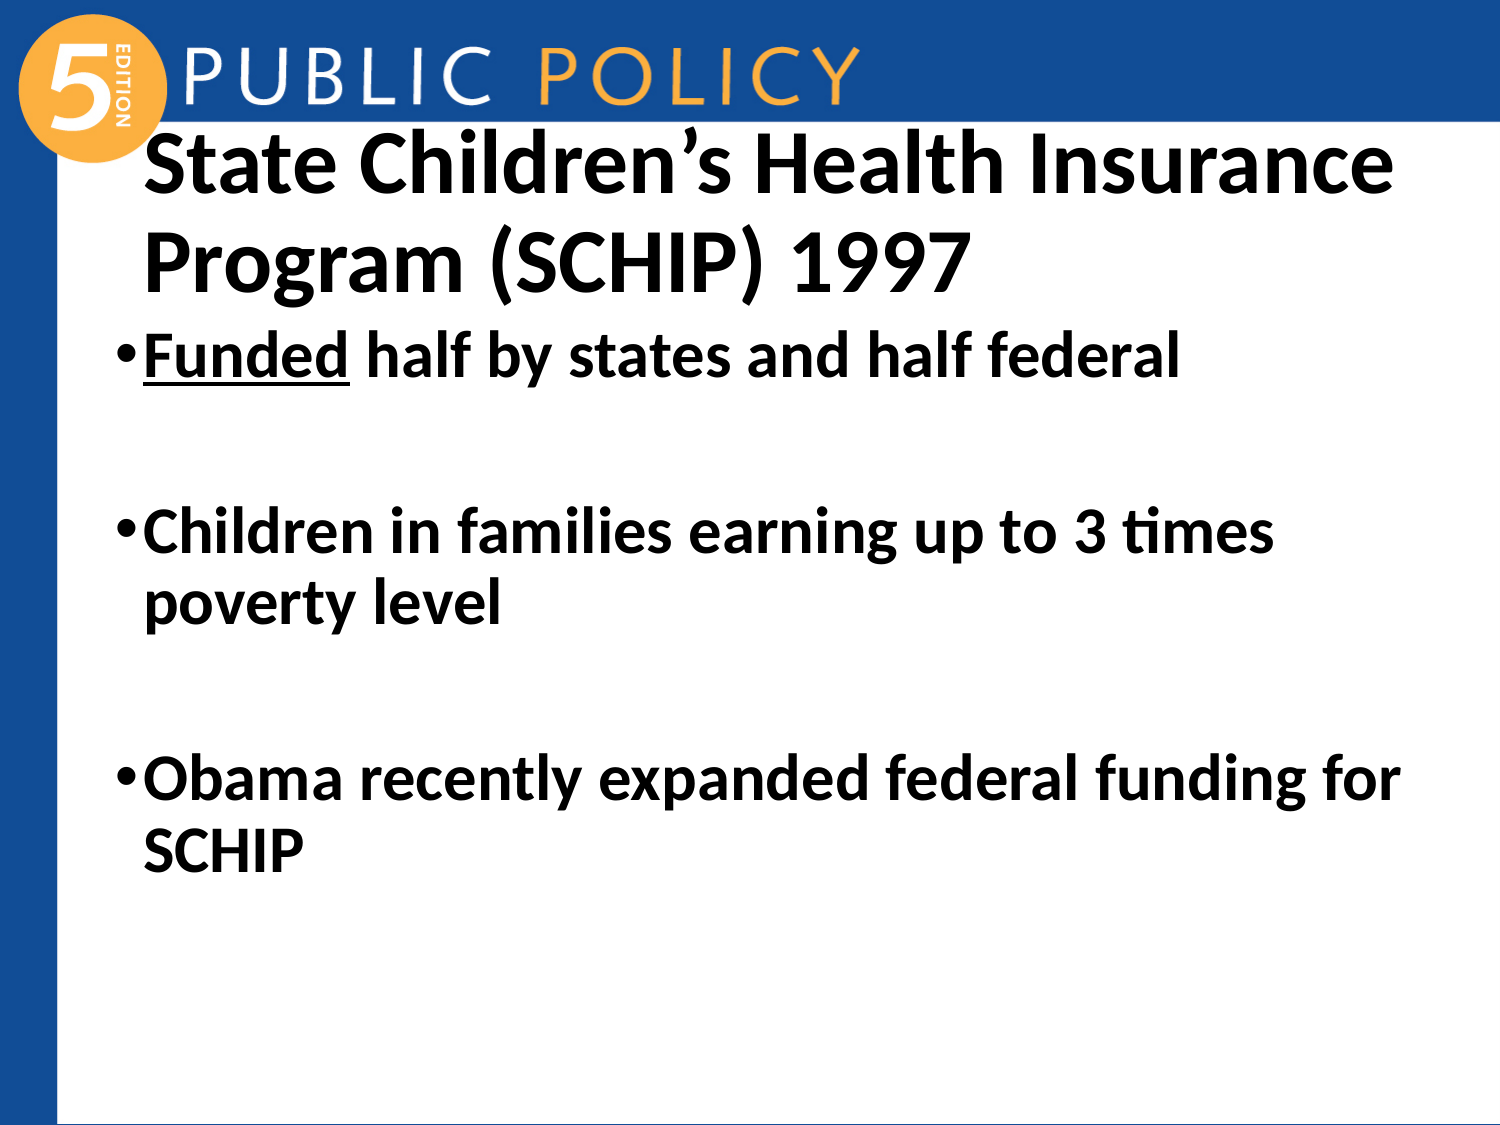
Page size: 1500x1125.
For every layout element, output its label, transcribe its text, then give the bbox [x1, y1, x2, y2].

title State Children’s Health Insurance Program (SCHIP) 1997 [128, 112, 1488, 316]
picture [0, 0, 1500, 1125]
list Funded half by states and half federal Children in families earning up to 3 times poverty level Obama recently expanded federal funding for SCHIP [99, 312, 1450, 1038]
